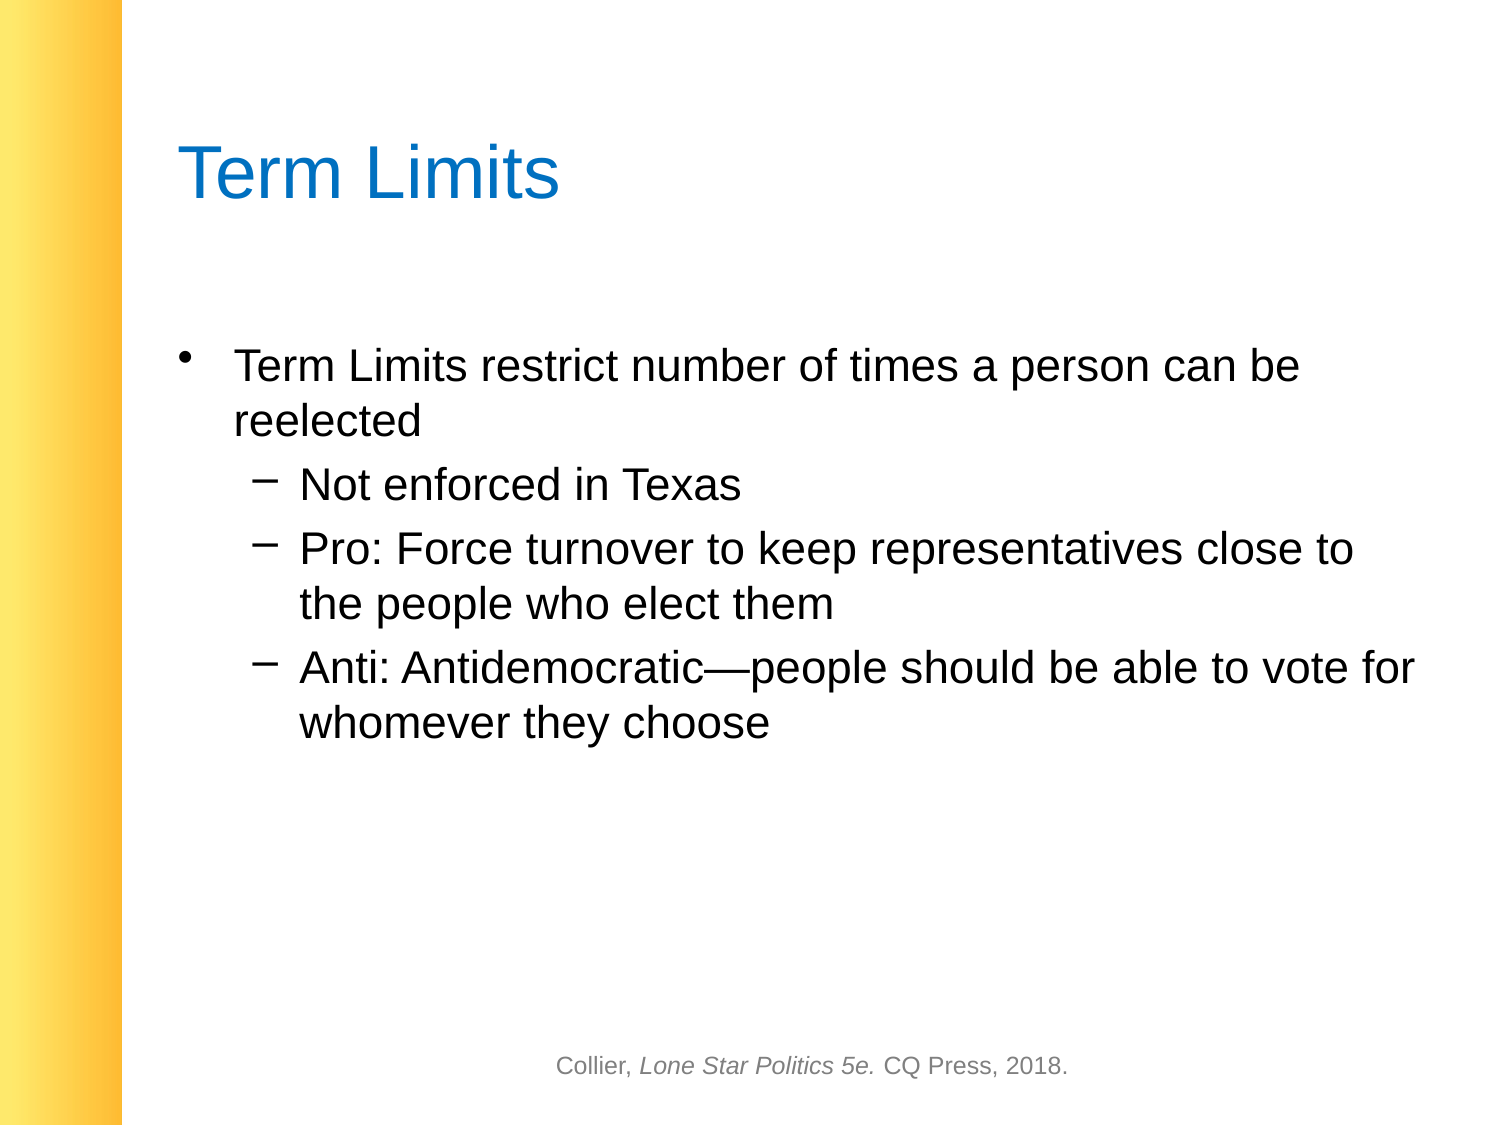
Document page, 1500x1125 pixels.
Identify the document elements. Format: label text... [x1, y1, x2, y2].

title Term Limits [162, 75, 1475, 263]
text_box Collier, Lone Star Politics 5e. CQ Press, 2018. [525, 1042, 1100, 1087]
picture [0, 0, 1500, 1125]
list Term Limits restrict number of times a person can be reelected Not enforced in Texas Pro: Force turnover to keep representatives close to the people who elect them Anti: Antidemocratic—people should be able to vote for whomever they choose [162, 328, 1438, 800]
